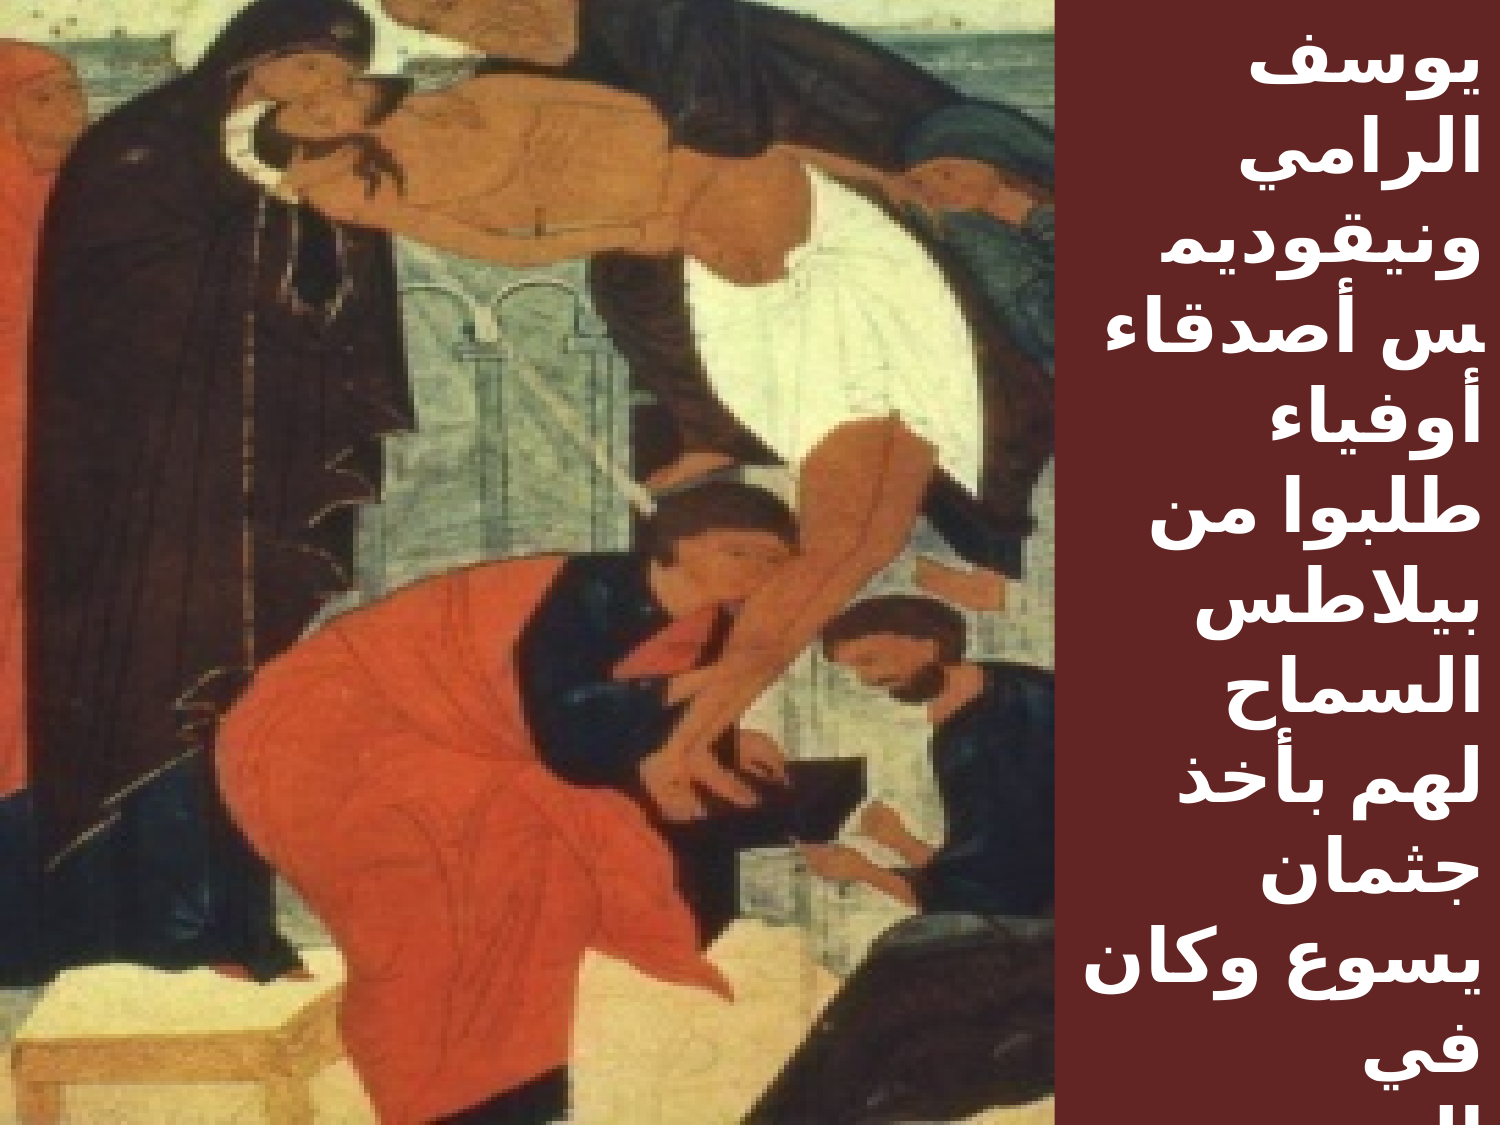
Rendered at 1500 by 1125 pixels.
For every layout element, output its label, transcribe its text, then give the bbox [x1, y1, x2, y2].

picture [0, 0, 1055, 1125]
text_box يوسف الرامي ونيقوديمس أصدقاء أوفياء طلبوا من بيلاطس السماح لهم بأخذ جثمان يسوع وكان في الموضع الذي صلب فيه بستان وفيه قبر جديد وهنا وضعا يسوع [1056, 0, 1500, 1125]
